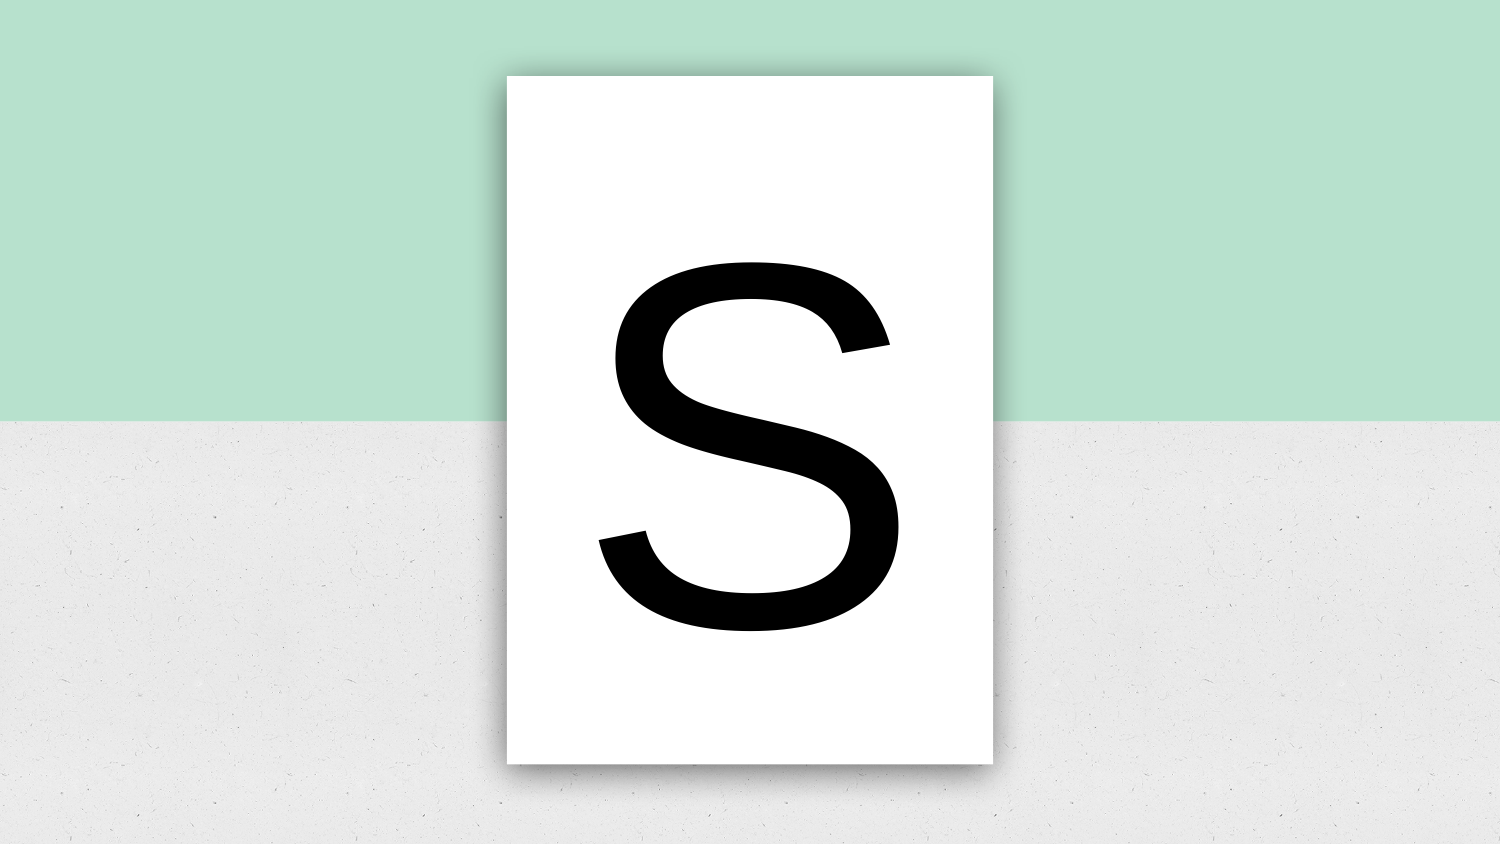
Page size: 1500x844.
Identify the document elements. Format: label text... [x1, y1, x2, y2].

picture [0, 422, 1500, 844]
text_box S [558, 125, 940, 420]
text_box [0, 0, 1500, 421]
text_box [506, 76, 994, 420]
